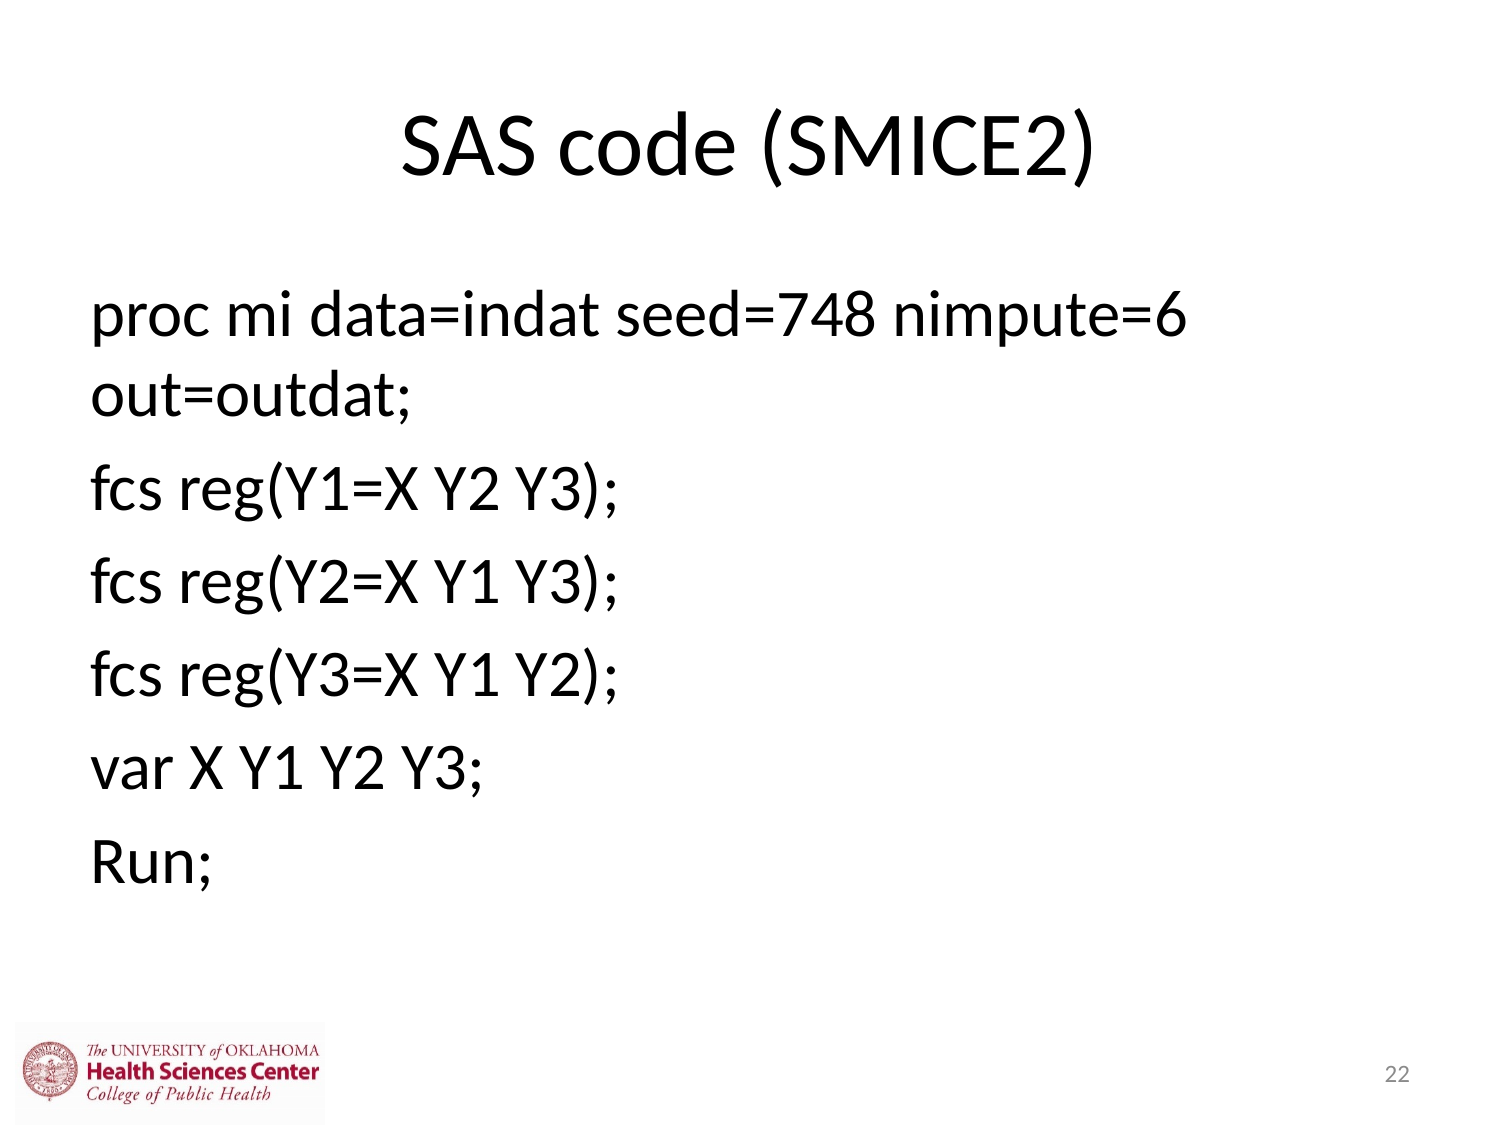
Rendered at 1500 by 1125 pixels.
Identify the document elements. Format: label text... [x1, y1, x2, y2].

picture [15, 1022, 325, 1125]
title SAS code (SMICE2) [75, 45, 1425, 233]
list proc mi data=indat seed=748 nimpute=6 out=outdat; fcs reg(Y1=X Y2 Y3); fcs reg(Y2=X Y1 Y3); fcs reg(Y3=X Y1 Y2); var X Y1 Y2 Y3; Run; [75, 262, 1425, 1005]
slide_number 22 [1074, 1042, 1425, 1103]
